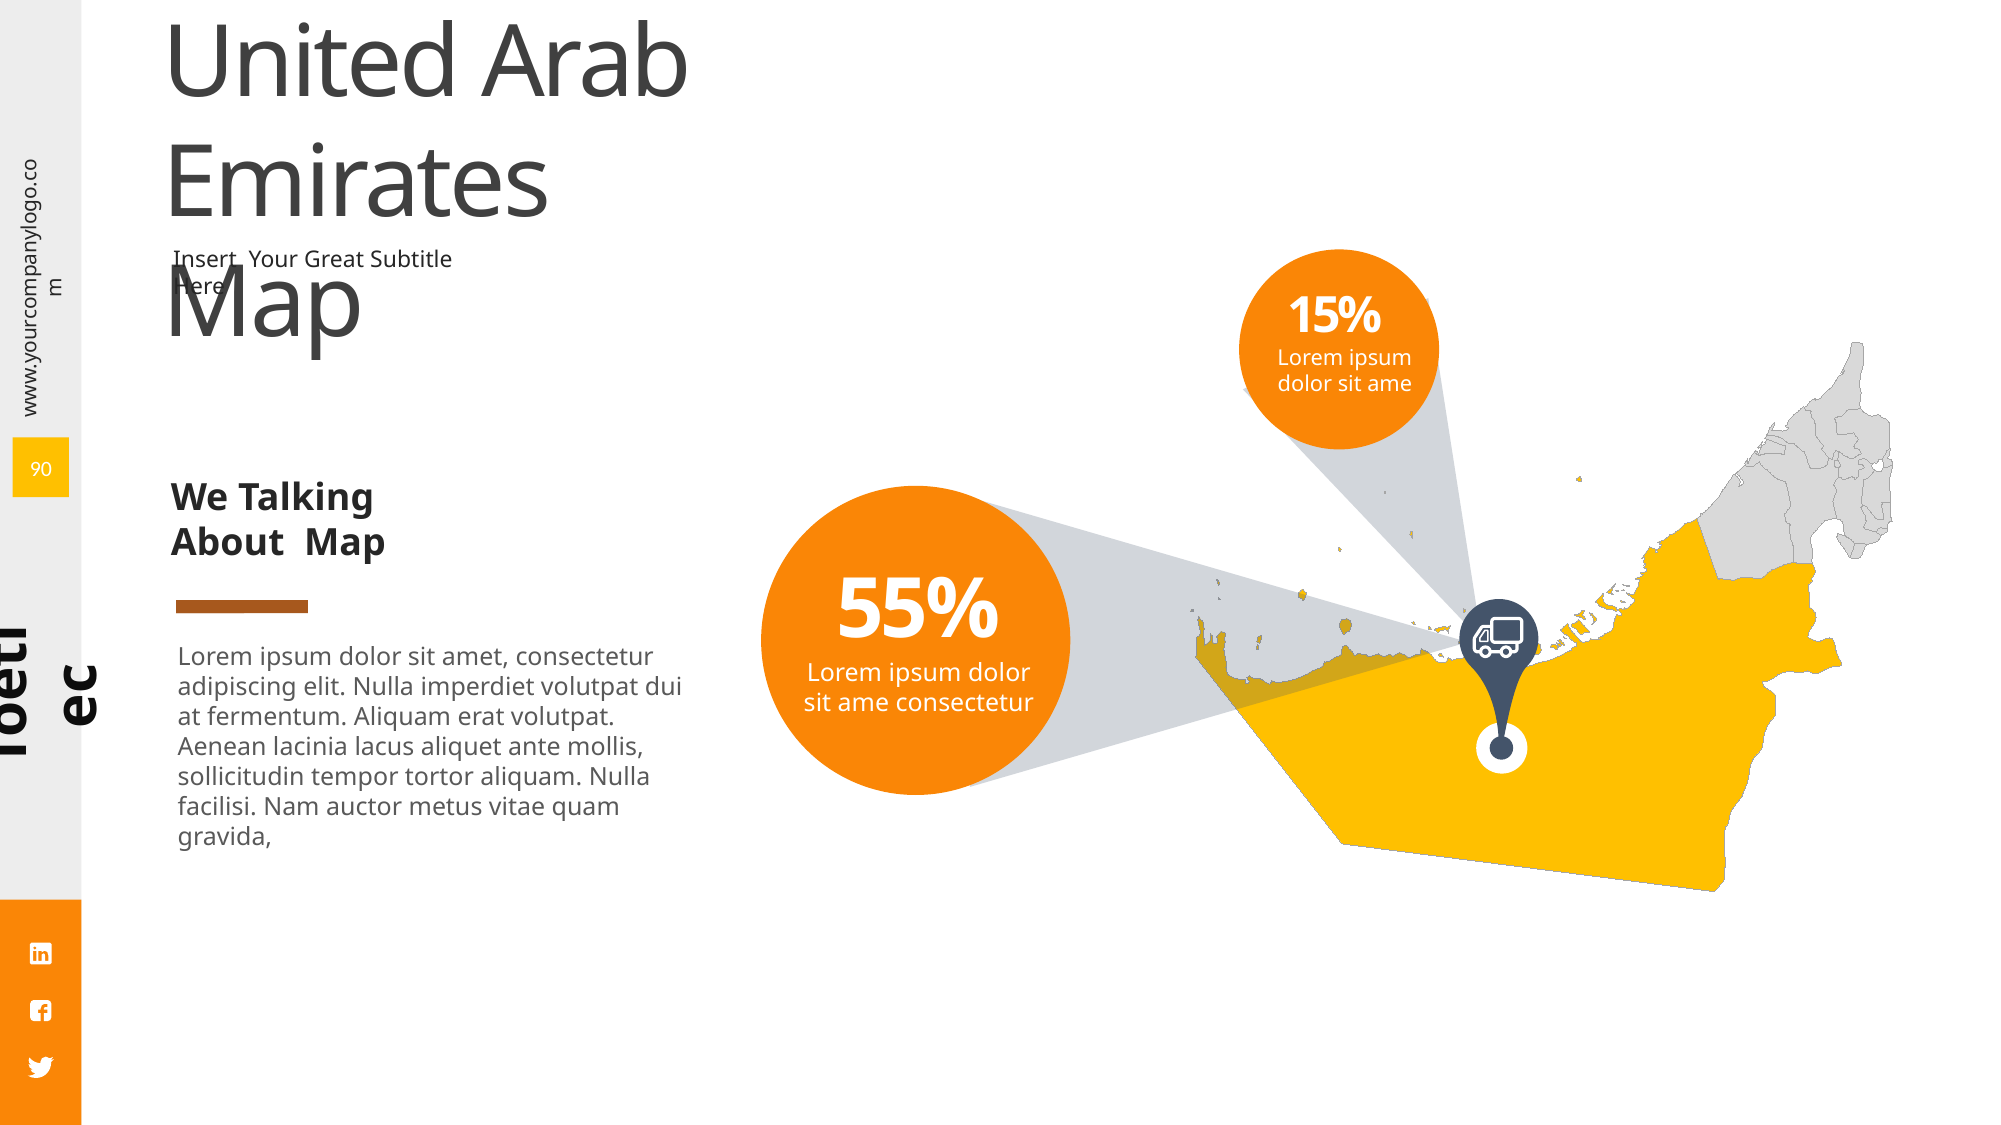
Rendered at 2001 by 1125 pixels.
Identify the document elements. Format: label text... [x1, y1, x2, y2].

text_box United Arab Emirates Map [147, 116, 788, 236]
text_box Insert Your Great Subtitle Here [158, 237, 512, 307]
text_box Lorem ipsum dolor sit ame consectetur [777, 648, 1061, 724]
text_box [1238, 248, 1440, 342]
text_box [1190, 342, 1893, 892]
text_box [1472, 616, 1524, 659]
text_box [784, 724, 1047, 797]
text_box Lorem ipsum dolor sit ame [1249, 336, 1441, 342]
text_box Lorem ipsum dolor sit amet, consectetur adipiscing elit. Nulla imperdiet volutpat dui at fermentum. Aliquam erat volutpat. Aenean lacinia lacus aliquet ante mollis, sollicitudin tempor tortor aliquam. Nulla facilisi. Nam auctor metus vitae quam gravida, [162, 633, 701, 858]
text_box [1436, 608, 1562, 774]
slide_number 90 [12, 437, 69, 498]
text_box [176, 600, 309, 614]
text_box [760, 484, 1072, 711]
text_box 15% [1287, 281, 1383, 336]
text_box 55% [836, 554, 1001, 648]
text_box We Talking About Map [156, 453, 446, 583]
text_box [968, 500, 1190, 789]
